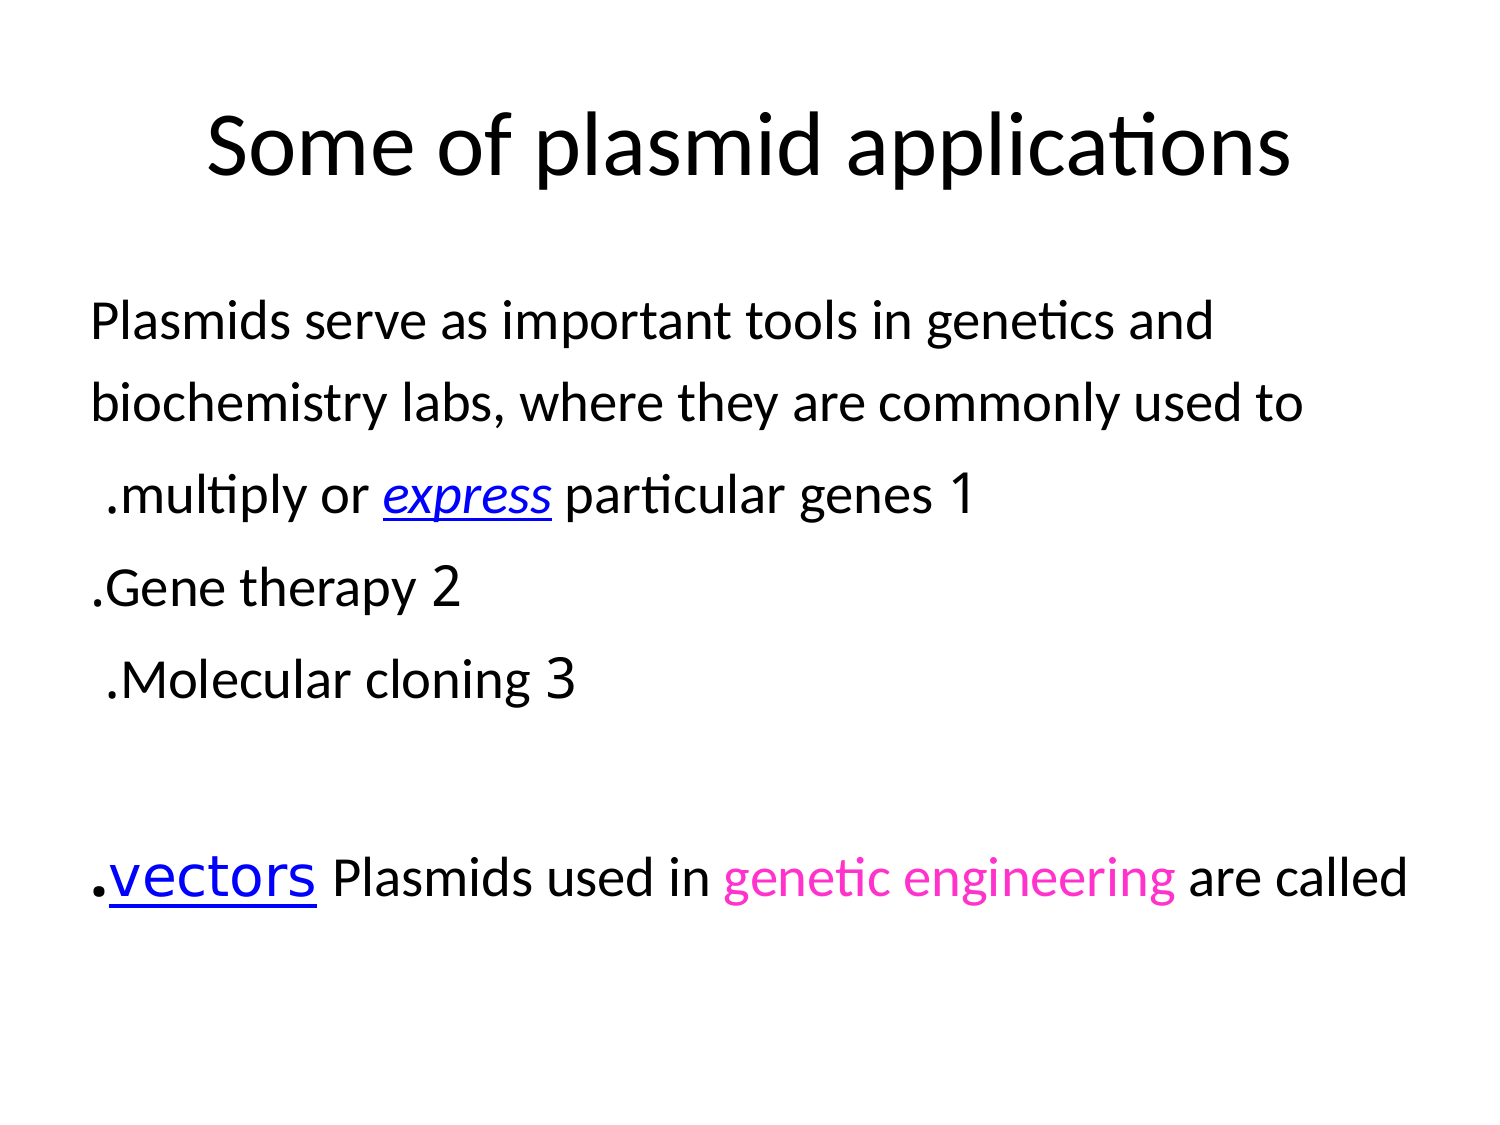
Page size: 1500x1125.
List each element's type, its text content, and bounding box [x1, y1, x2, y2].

title Some of plasmid applications [75, 45, 1425, 233]
list Plasmids serve as important tools in genetics and biochemistry labs, where they are commonly used to 1 multiply or express particular genes. 2 Gene therapy. 3 Molecular cloning. Plasmids used in genetic engineering are called vectors. [75, 262, 1425, 1005]
